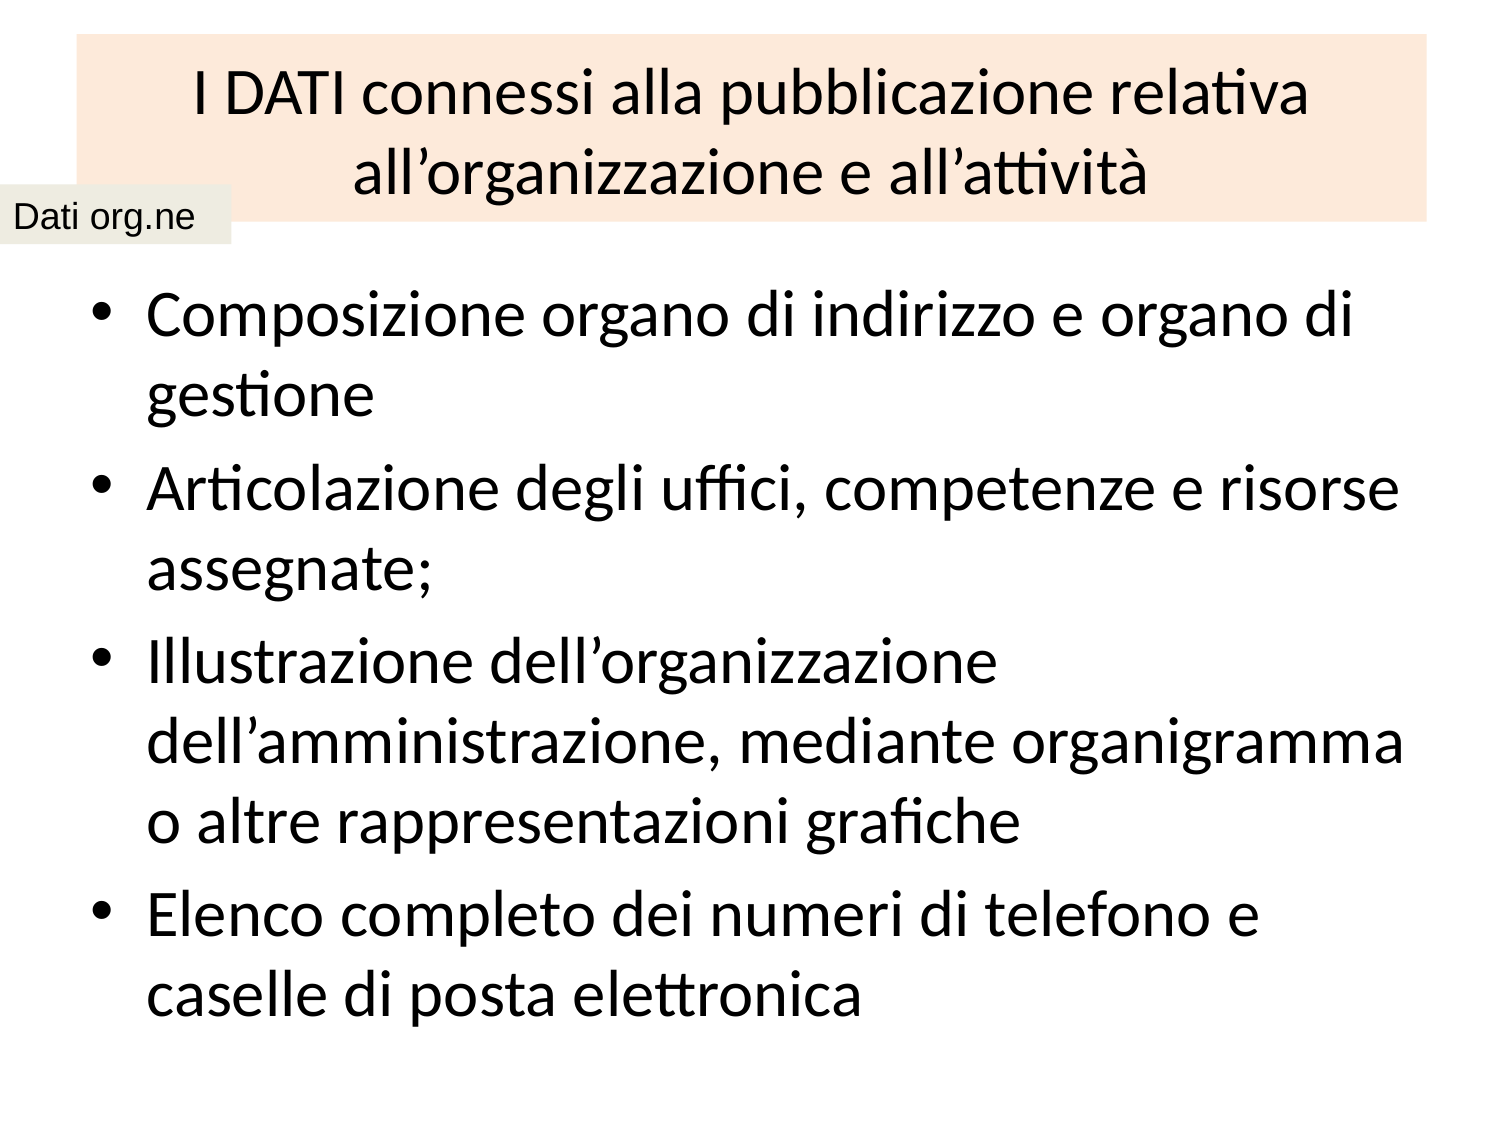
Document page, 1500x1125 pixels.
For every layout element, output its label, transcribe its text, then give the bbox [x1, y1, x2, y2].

list Composizione organo di indirizzo e organo di gestione Articolazione degli uffici, competenze e risorse assegnate; Illustrazione dell’organizzazione dell’amministrazione, mediante organigramma o altre rappresentazioni grafiche Elenco completo dei numeri di telefono e caselle di posta elettronica [74, 262, 1426, 1006]
text_box Dati org.ne [0, 184, 232, 245]
title I DATI connessi alla pubblicazione relativa all’organizzazione e all’attività [76, 33, 1427, 222]
